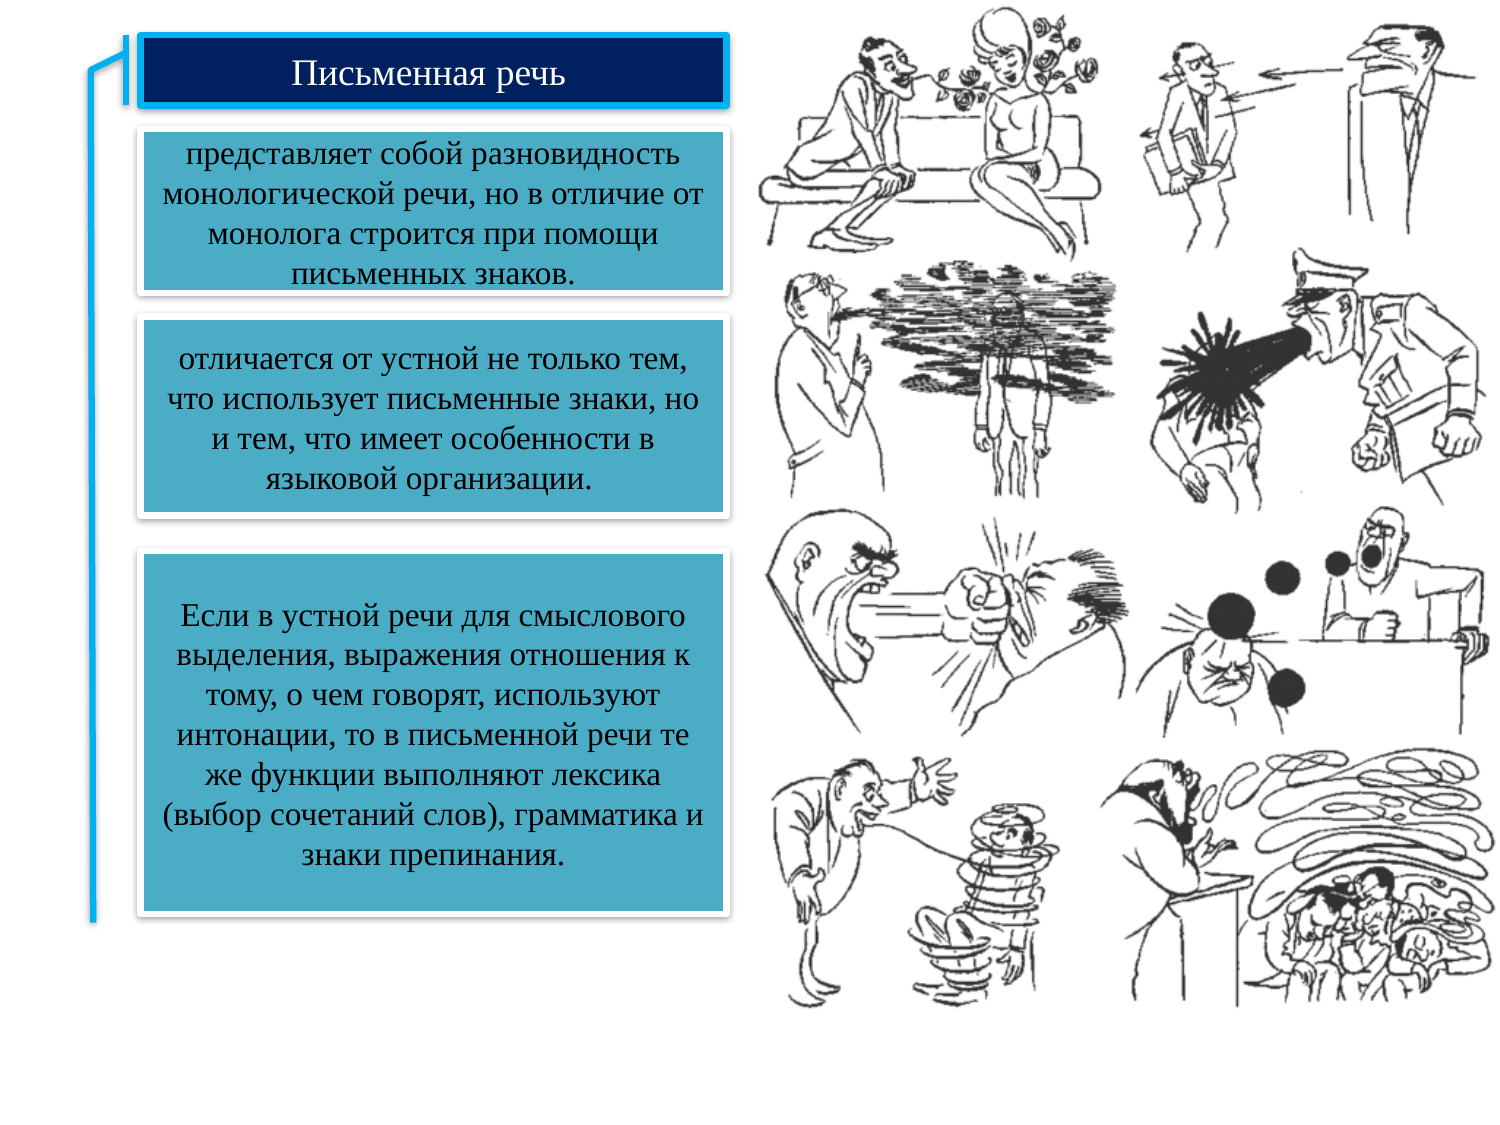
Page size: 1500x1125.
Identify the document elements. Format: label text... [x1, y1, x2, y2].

text_box представляет собой разновидность монологической речи, но в отличие от монолога строится при помощи письменных знаков. [137, 126, 730, 296]
text_box отличается от устной не только тем, что использует письменные знаки, но и тем, что имеет особенности в языковой организации. [137, 313, 730, 519]
text_box Письменная речь [137, 32, 730, 109]
text_box Если в устной речи для смыслового выделения, выражения отношения к тому, о чем говорят, используют интонации, то в письменной речи те же функции выполняют лексика (выбор сочетаний слов), грамматика и знаки препинания. [137, 548, 730, 917]
picture [756, 0, 1500, 1020]
text_box Письменная речь [87, 35, 129, 923]
